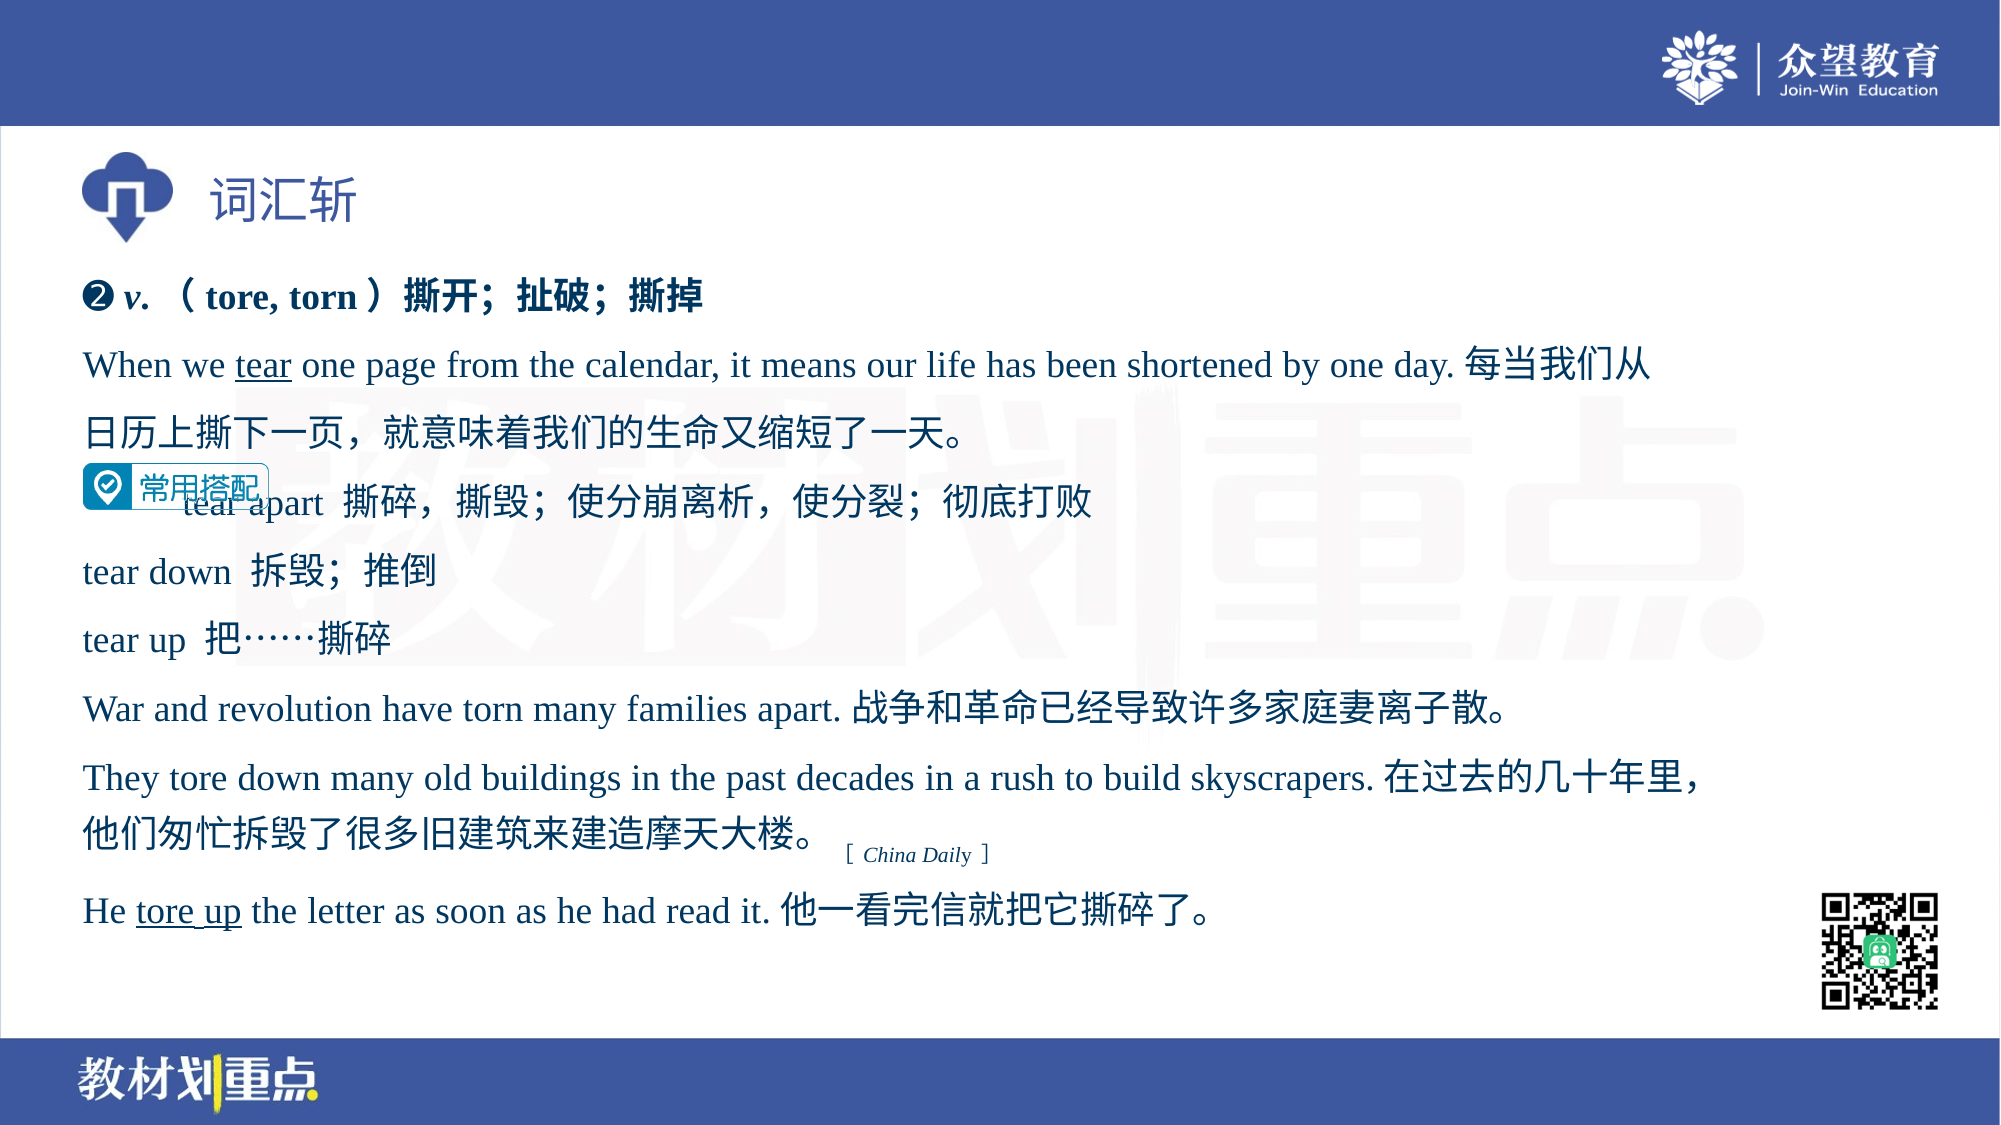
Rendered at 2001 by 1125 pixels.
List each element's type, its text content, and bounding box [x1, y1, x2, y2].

text_box ➋ v.（tore, torn）撕开；扯破；撕掉 When we tear one page from the calendar, it means our life has been shortened by one day.每当我们从 日历上撕下一页，就意味着我们的生命又缩短了一天。 tear apart 撕碎，撕毁；使分崩离析，使分裂；彻底打败 tear down 拆毁；推倒 tear up 把……撕碎 War and revolution have torn many families apart.战争和革命已经导致许多家庭妻离子散。 They tore down many old buildings in the past decades in a rush to build skyscrapers.在过去的几十年里， 他们匆忙拆毁了很多旧建筑来建造摩天大楼。［China Daily］ He tore up the letter as soon as he had read it.他一看完信就把它撕碎了。 [82, 248, 1817, 925]
picture [0, 0, 2000, 1125]
